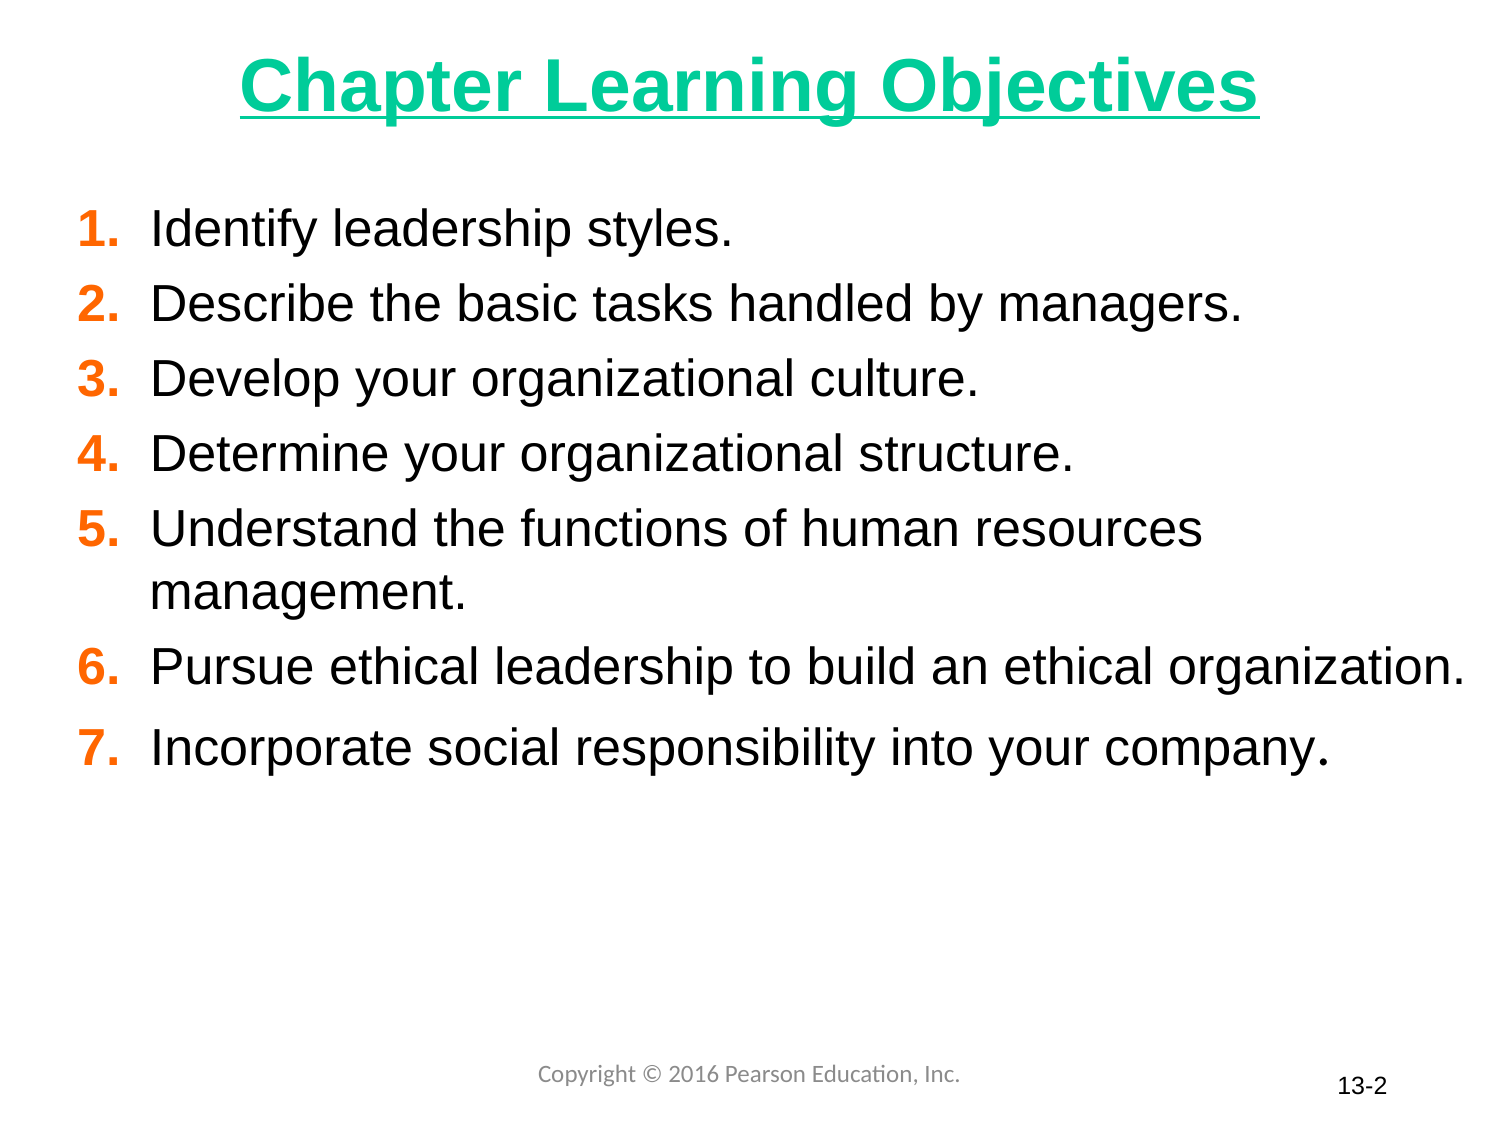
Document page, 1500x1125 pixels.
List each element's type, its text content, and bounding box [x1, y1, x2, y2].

text_box 1. Identify leadership styles. 2. Describe the basic tasks handled by managers. 3. Develop your organizational culture. 4. Determine your organizational structure. 5. Understand the functions of human resources management. 6. Pursue ethical leadership to build an ethical organization. 7. Incorporate social responsibility into your company. [62, 187, 1500, 847]
title Chapter Learning Objectives [75, 0, 1425, 175]
footer Copyright © 2016 Pearson Education, Inc. [512, 1042, 988, 1103]
